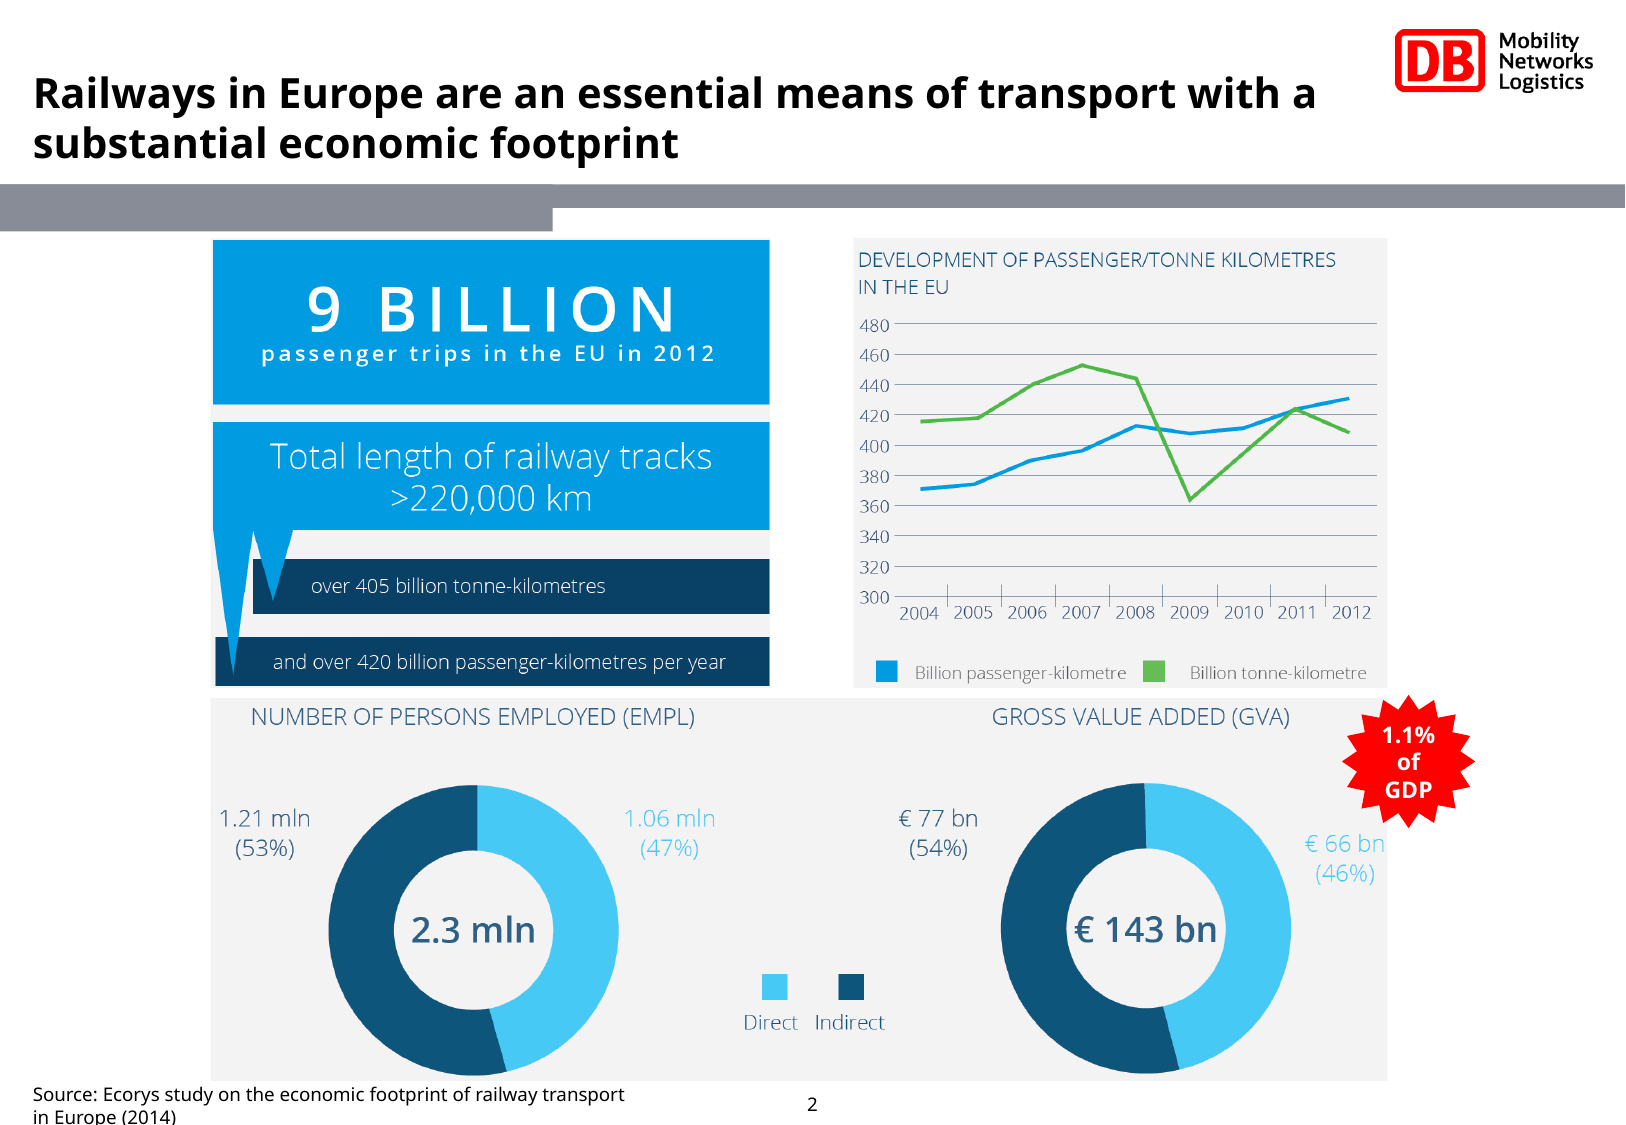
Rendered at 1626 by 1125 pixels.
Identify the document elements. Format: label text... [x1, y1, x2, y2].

picture [853, 238, 1388, 688]
text_box 1.1% of GDP [1391, 698, 1472, 824]
picture [1395, 29, 1593, 93]
slide_number 2 [656, 1097, 969, 1114]
picture [210, 698, 1388, 1081]
footer Source: Ecorys study on the economic footprint of railway transport in Europe (2014) [32, 1097, 642, 1114]
title Railways in Europe are an essential means of transport with a substantial economic footprint [32, 66, 1333, 173]
picture [210, 238, 771, 688]
